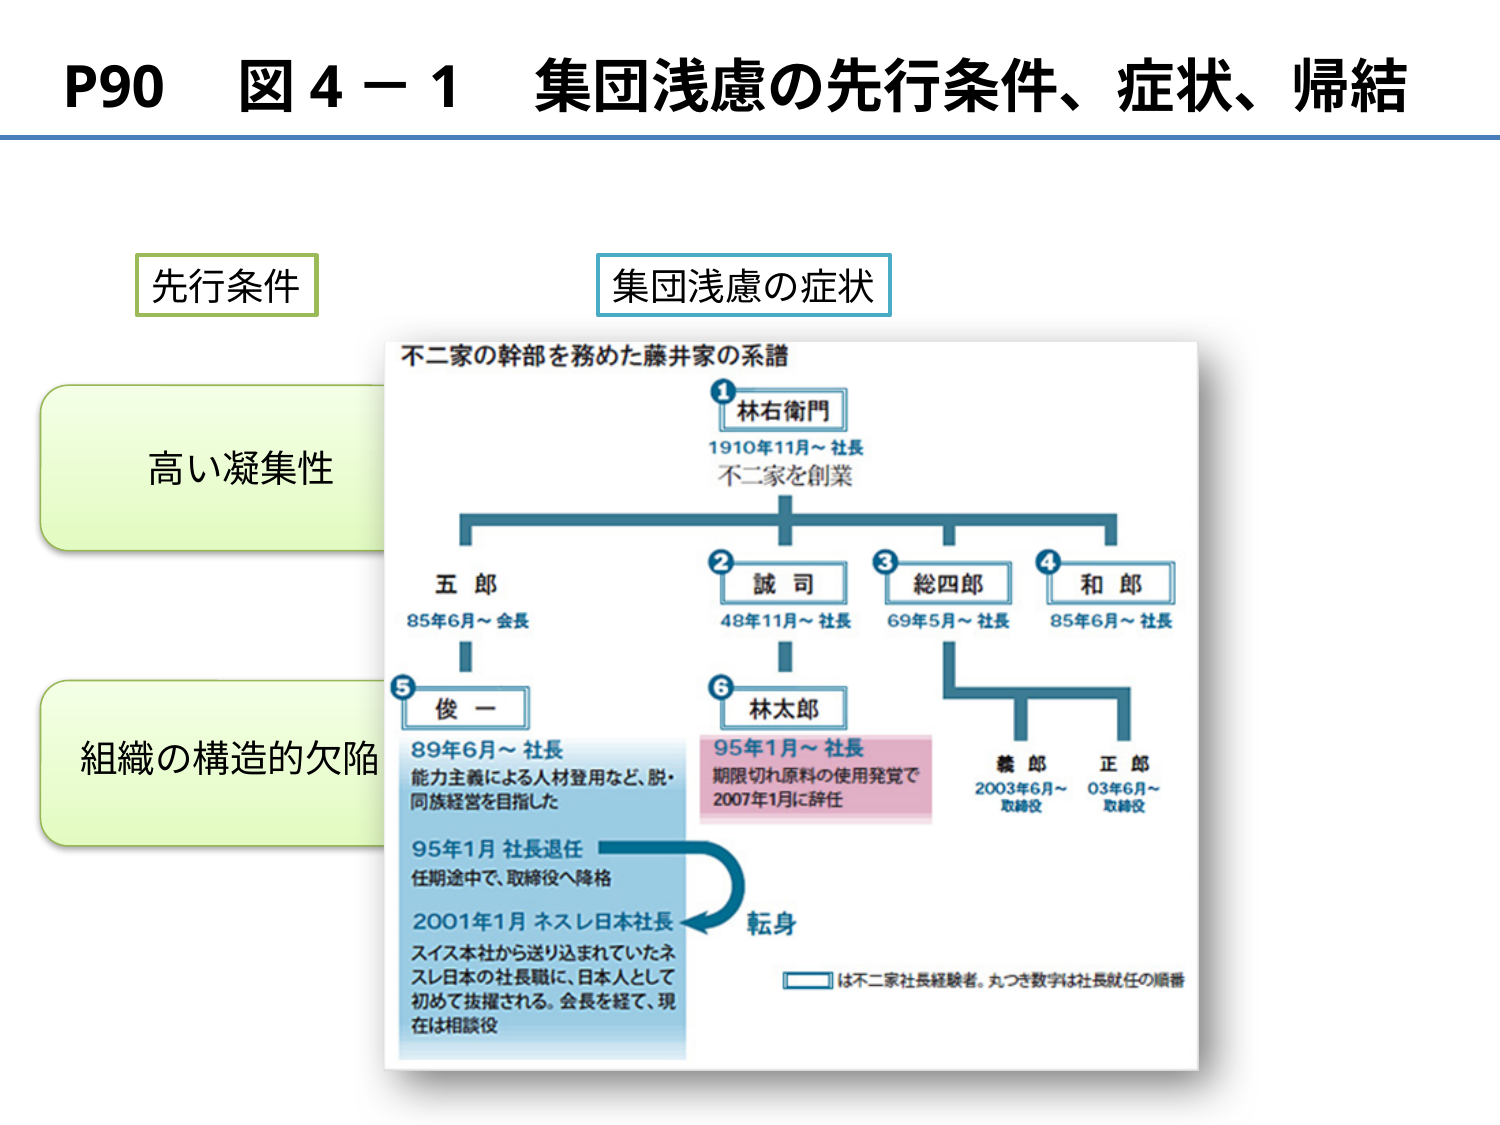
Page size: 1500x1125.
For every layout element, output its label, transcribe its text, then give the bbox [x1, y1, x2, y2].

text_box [40, 385, 378, 551]
picture [383, 342, 1200, 1071]
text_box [40, 680, 378, 847]
text_box 集団浅慮の症状 [596, 253, 892, 317]
text_box P90 図4－1 集団浅慮の先行条件、症状、帰結 [47, 41, 1423, 127]
text_box 先行条件 [135, 253, 319, 317]
